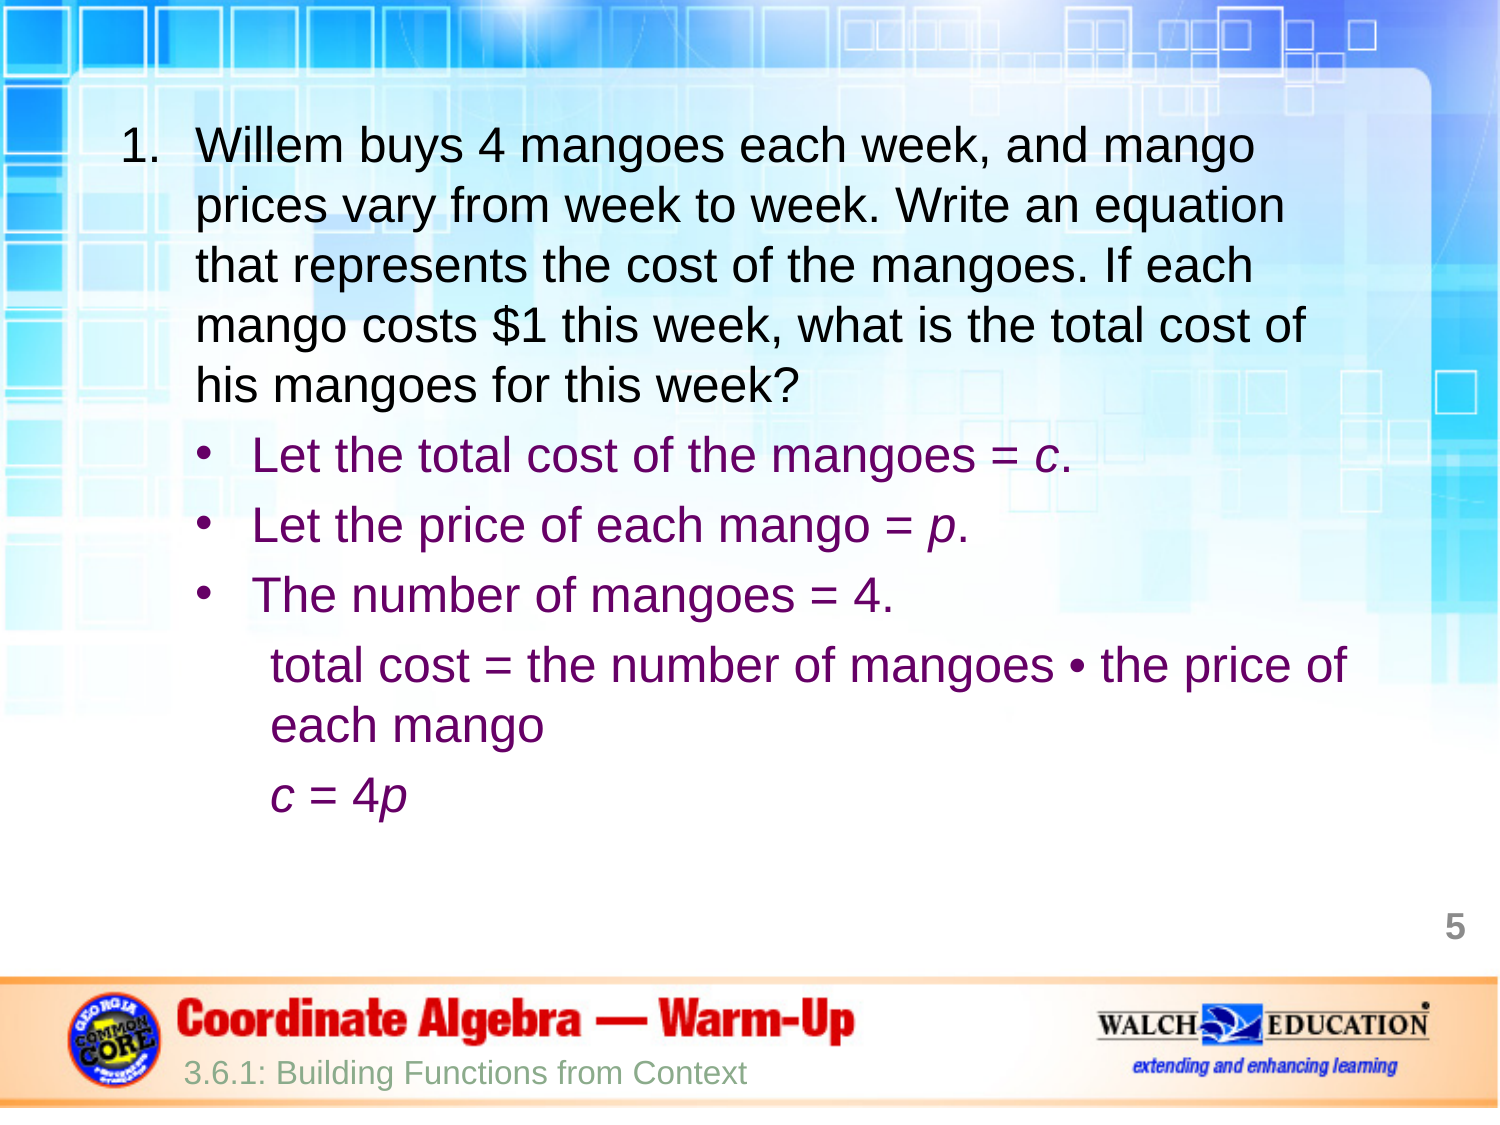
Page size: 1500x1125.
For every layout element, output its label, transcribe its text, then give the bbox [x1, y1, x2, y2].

picture [0, 0, 1500, 1108]
subtitle Willem buys 4 mangoes each week, and mango prices vary from week to week. Write an equation that represents the cost of the mangoes. If each mango costs $1 this week, what is the total cost of his mangoes for this week? Let the total cost of the mangoes = c. Let the price of each mango = p. The number of mangoes = 4. total cost = the number of mangoes • the price of each mango c = 4p [105, 105, 1394, 925]
footer 3.6.1: Building Functions from Context [168, 1048, 1067, 1094]
slide_number 5 [1361, 901, 1481, 949]
